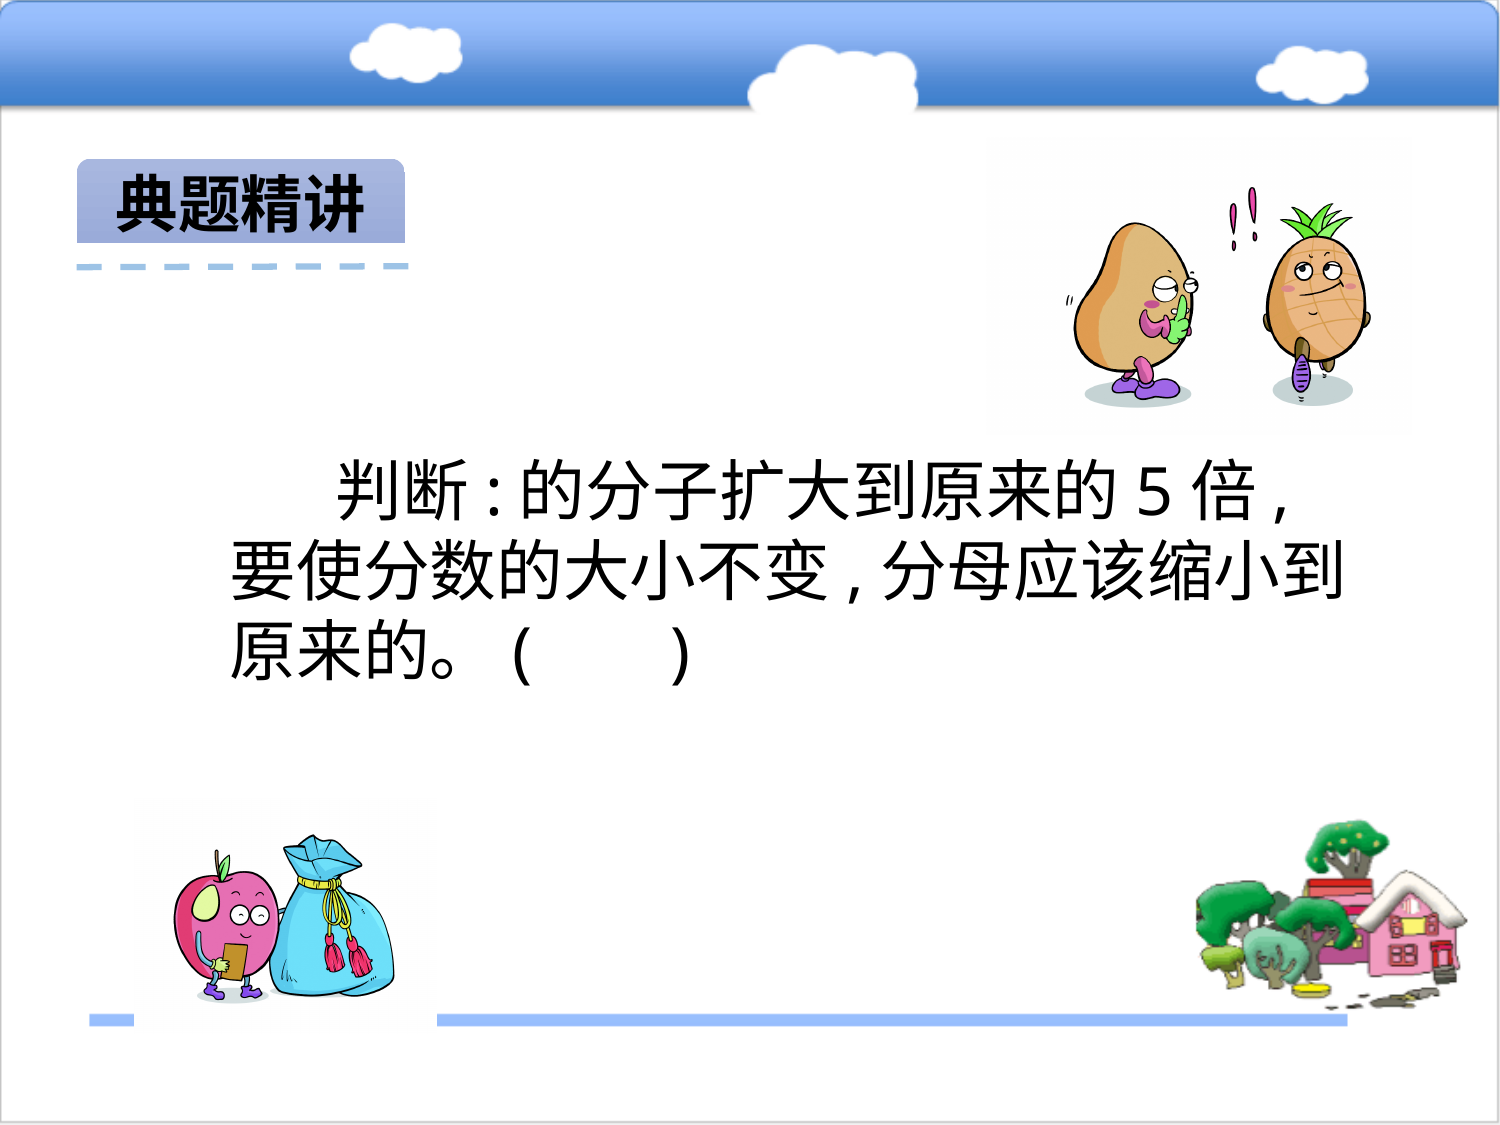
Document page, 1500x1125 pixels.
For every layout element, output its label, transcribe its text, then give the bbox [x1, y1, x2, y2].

picture [0, 0, 1500, 1125]
text_box 典题精讲 [76, 158, 406, 244]
